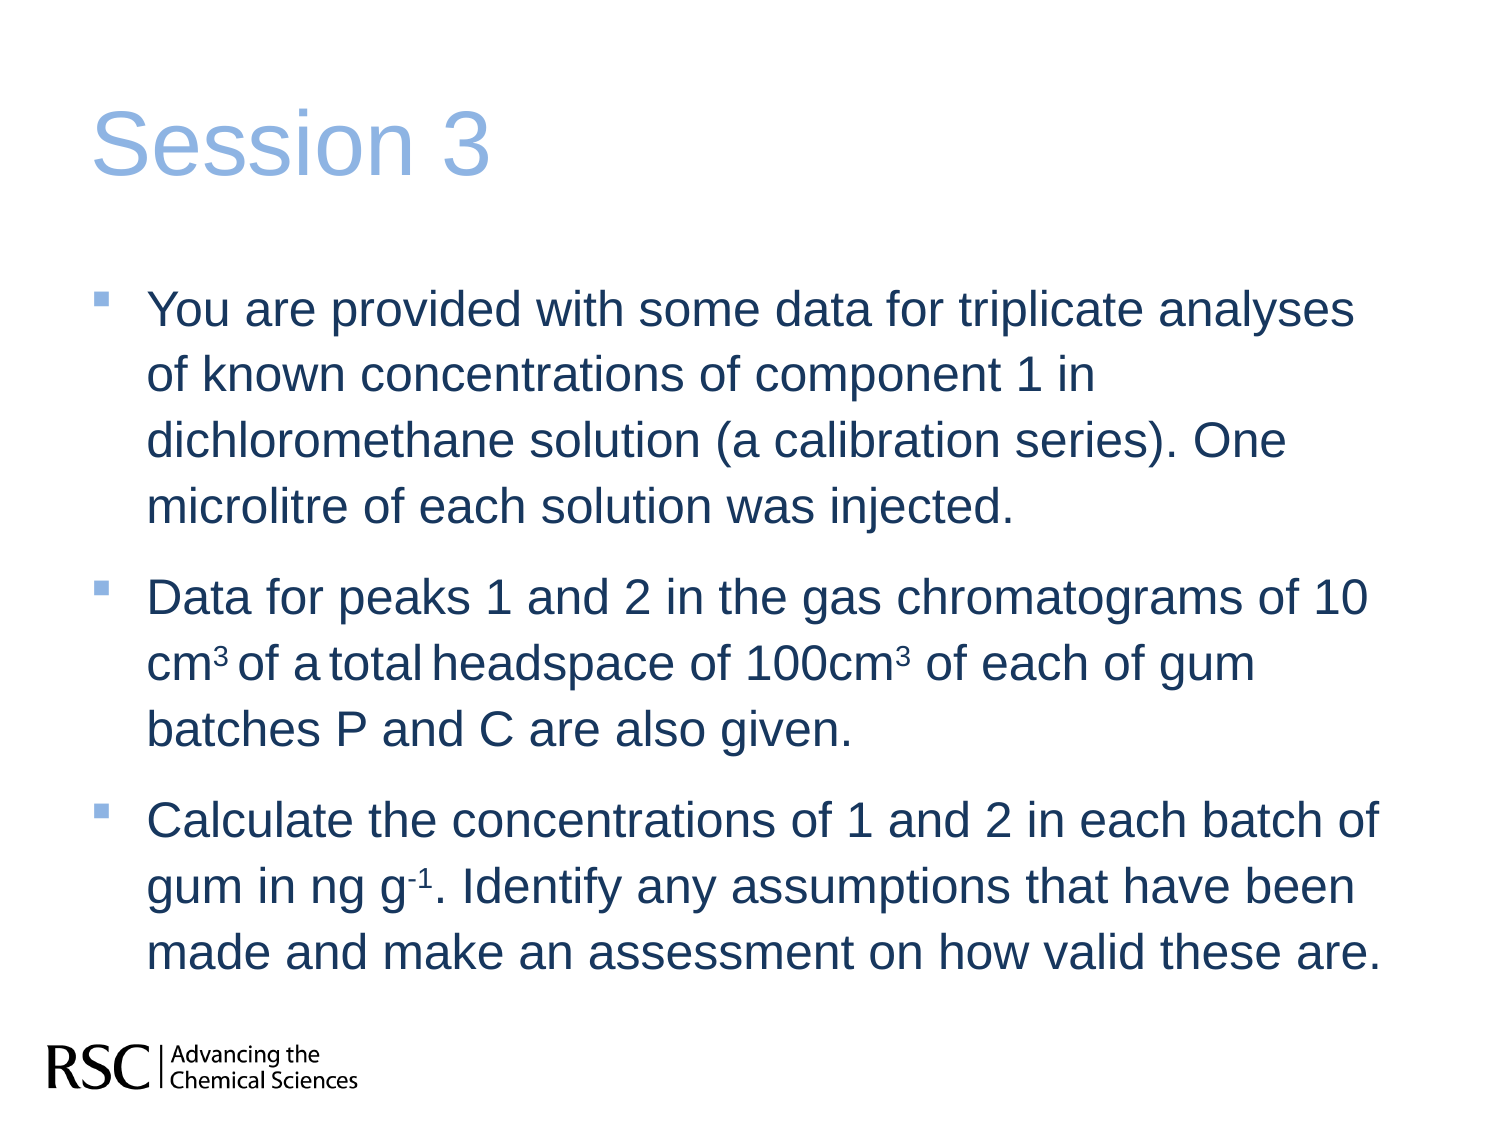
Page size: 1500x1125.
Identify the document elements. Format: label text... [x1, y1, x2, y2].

list You are provided with some data for triplicate analyses of known concentrations of component 1 in dichloromethane solution (a calibration series). One microlitre of each solution was injected. Data for peaks 1 and 2 in the gas chromatograms of 10 cm3 of a total headspace of 100cm3 of each of gum batches P and C are also given. Calculate the concentrations of 1 and 2 in each batch of gum in ng g-1. Identify any assumptions that have been made and make an assessment on how valid these are. [75, 262, 1425, 1005]
title Session 3 [75, 45, 1425, 233]
